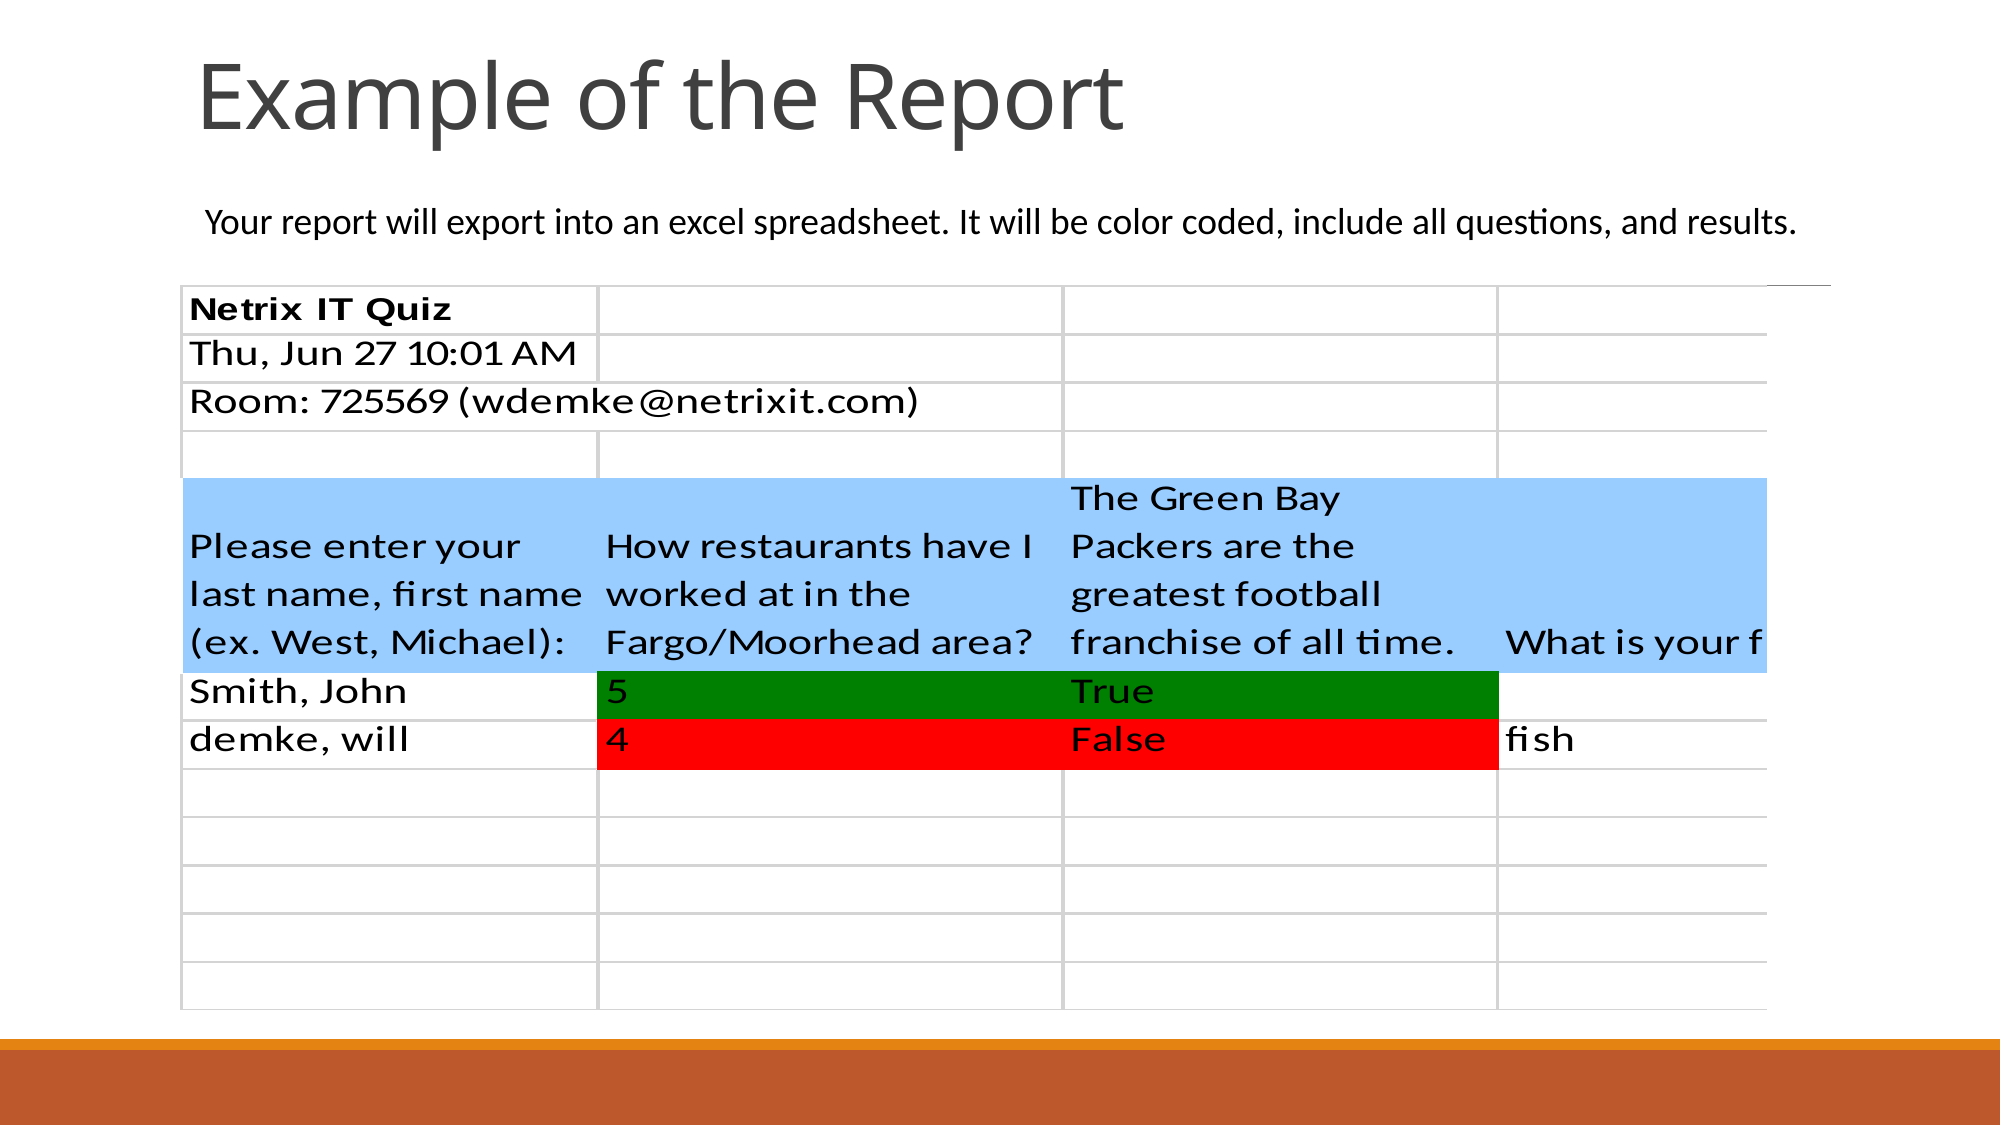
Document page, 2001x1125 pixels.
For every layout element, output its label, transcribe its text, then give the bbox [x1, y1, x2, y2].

text_box Your report will export into an excel spreadsheet. It will be color coded, include all questions, and results. [190, 189, 1823, 250]
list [179, 284, 1771, 1012]
title Example of the Report [180, 47, 1830, 156]
